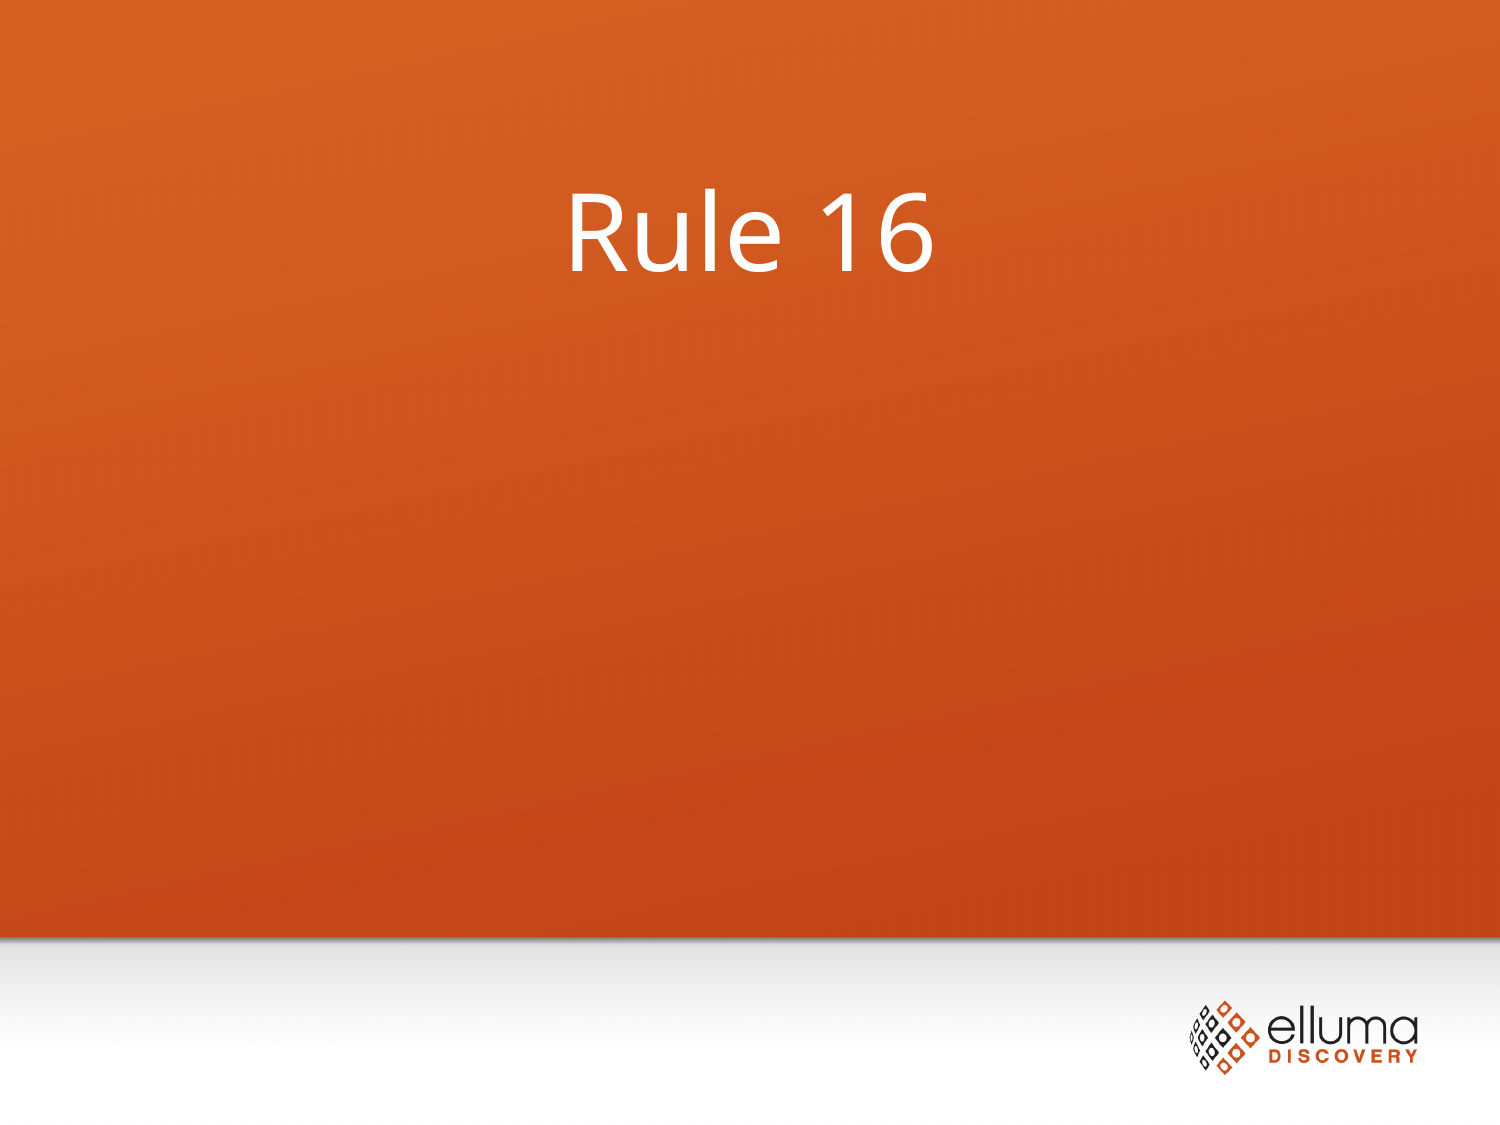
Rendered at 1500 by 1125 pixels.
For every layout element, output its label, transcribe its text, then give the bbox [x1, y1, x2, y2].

picture [0, 0, 1500, 1125]
title Rule 16 [75, 198, 1425, 584]
